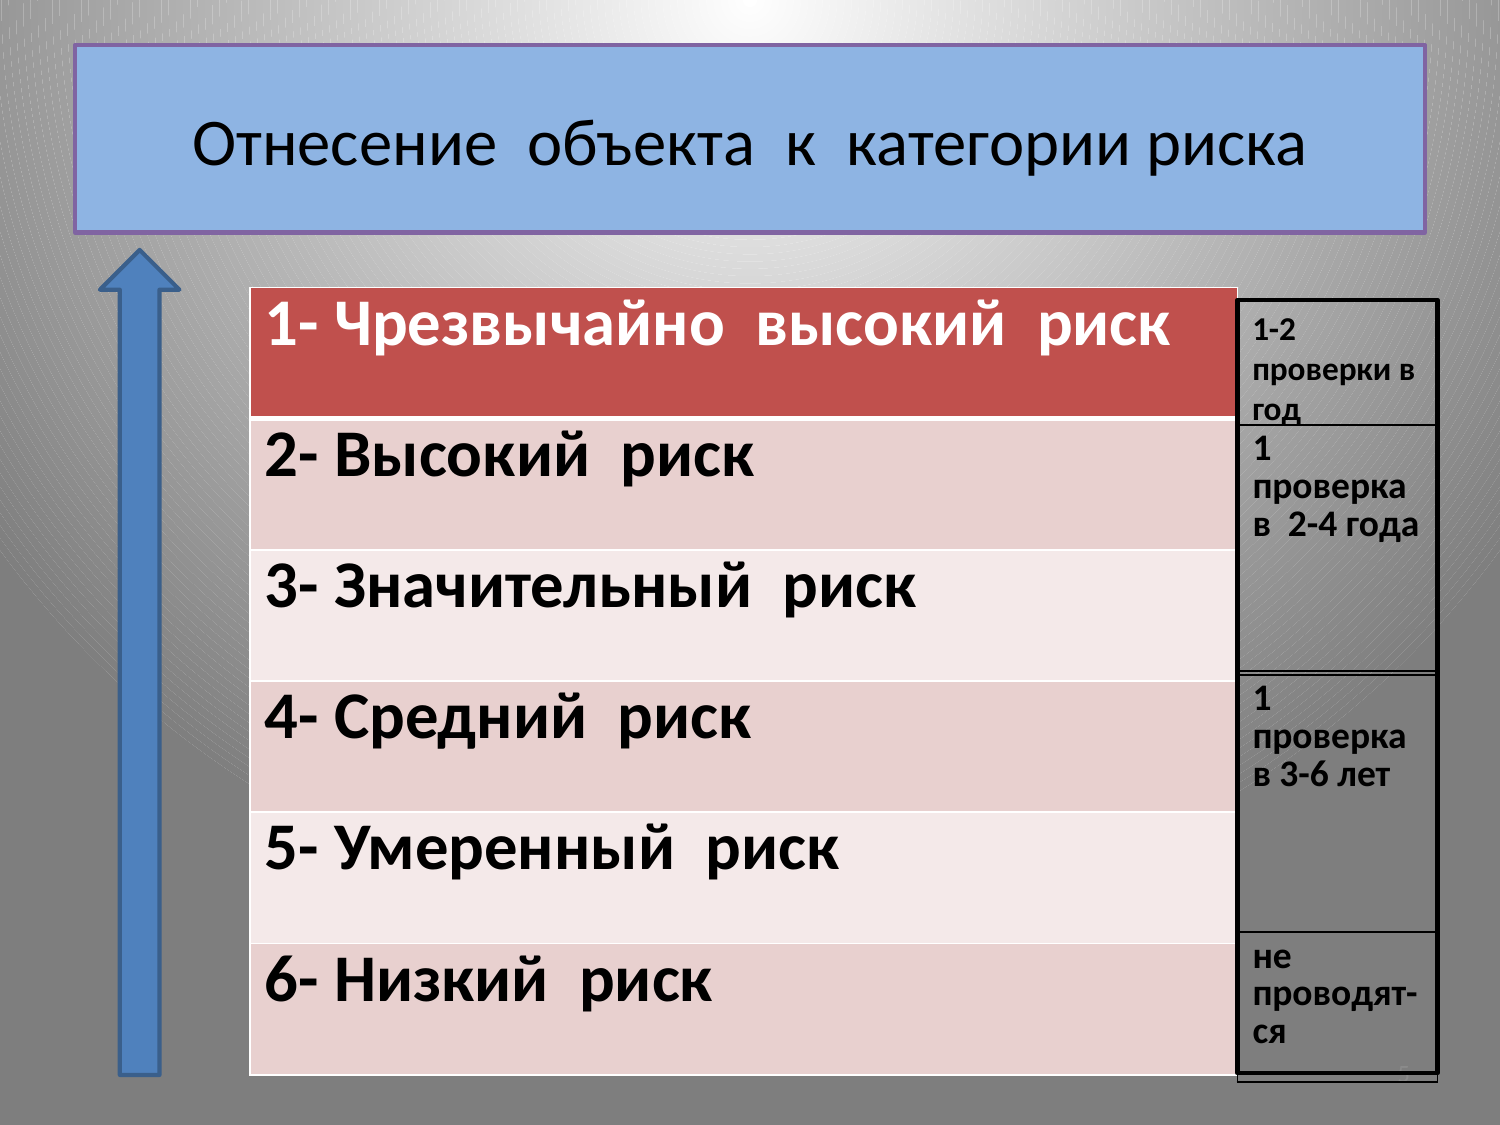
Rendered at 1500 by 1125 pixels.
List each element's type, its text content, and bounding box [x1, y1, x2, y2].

table_header 1 проверка в 2-4 года [1238, 426, 1436, 670]
table_header 1 проверка в 3-6 лет [1238, 676, 1438, 931]
table_cell 3- Значительный риск [251, 551, 1237, 680]
table_header 1- Чрезвычайно высокий риск [251, 288, 1237, 416]
slide_number 5 [1074, 1042, 1425, 1103]
table_cell 6- Низкий риск [251, 944, 1237, 1074]
table_cell 5- Умеренный риск [251, 813, 1237, 943]
table_header не проводят-ся [1238, 933, 1437, 1081]
table_cell 2- Высокий риск [251, 421, 1237, 549]
table_cell 4- Средний риск [251, 682, 1237, 811]
text_box [97, 247, 182, 1078]
title Отнесение объекта к категории риска [73, 43, 1427, 235]
text_box 1-2 проверки в год [1237, 299, 1438, 424]
list [212, 262, 1425, 1063]
